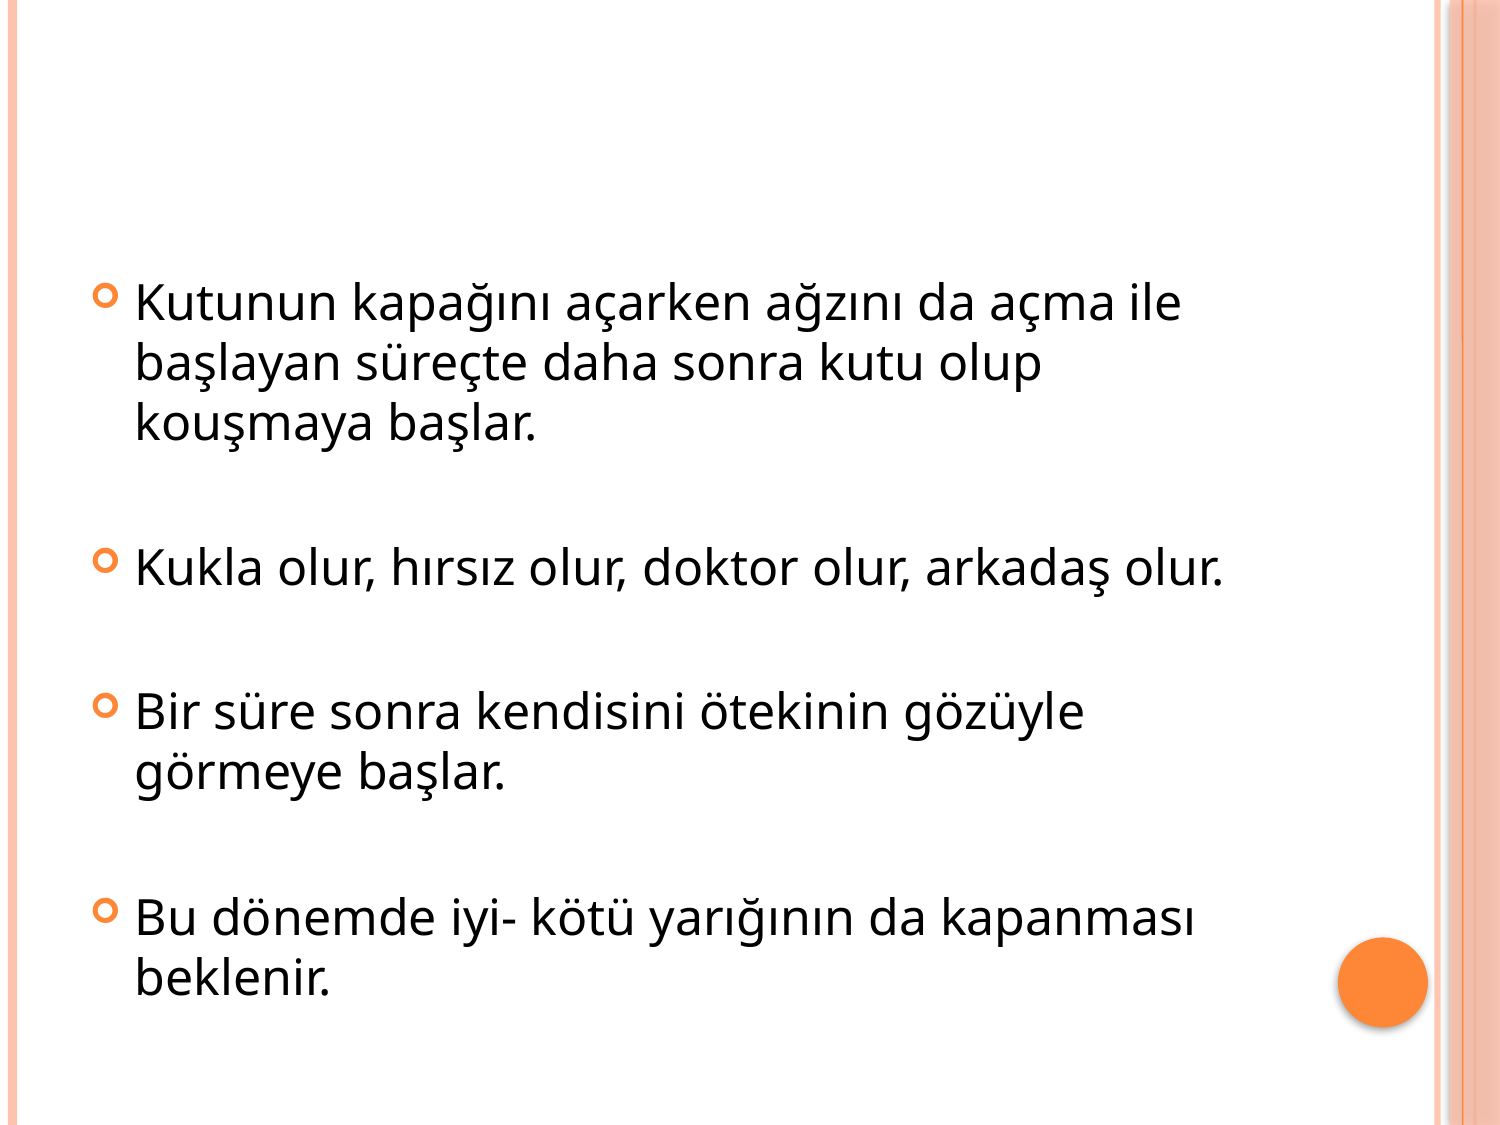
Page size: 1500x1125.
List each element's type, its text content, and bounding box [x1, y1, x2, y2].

list Kutunun kapağını açarken ağzını da açma ile başlayan süreçte daha sonra kutu olup kouşmaya başlar. Kukla olur, hırsız olur, doktor olur, arkadaş olur. Bir süre sonra kendisini ötekinin gözüyle görmeye başlar. Bu dönemde iyi- kötü yarığının da kapanması beklenir. [75, 262, 1300, 1062]
